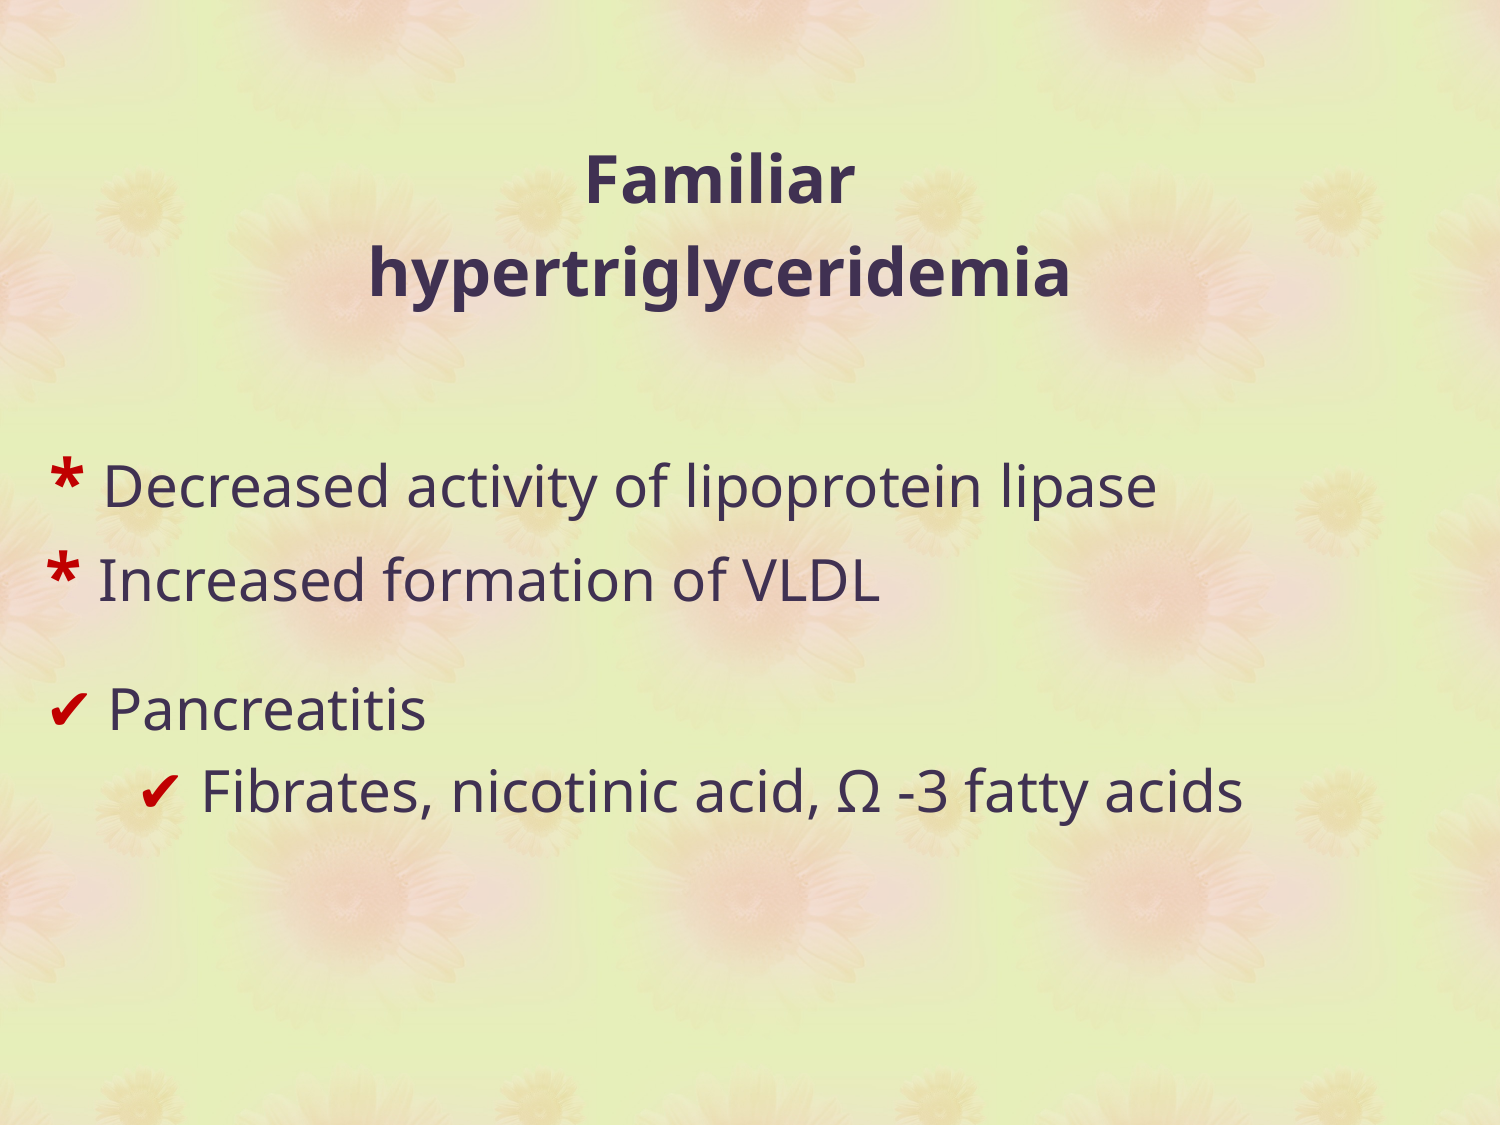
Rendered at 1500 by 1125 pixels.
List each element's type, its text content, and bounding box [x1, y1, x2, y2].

picture [0, 0, 1500, 1125]
subtitle Familiar hypertriglyceridemia [0, 128, 1442, 417]
text_box * Decreased activity of lipoprotein lipase * Increased formation of VLDL ✔ Pancreatitis ✔ Fibrates, nicotinic acid, Ω -3 fatty acids [0, 433, 1477, 832]
